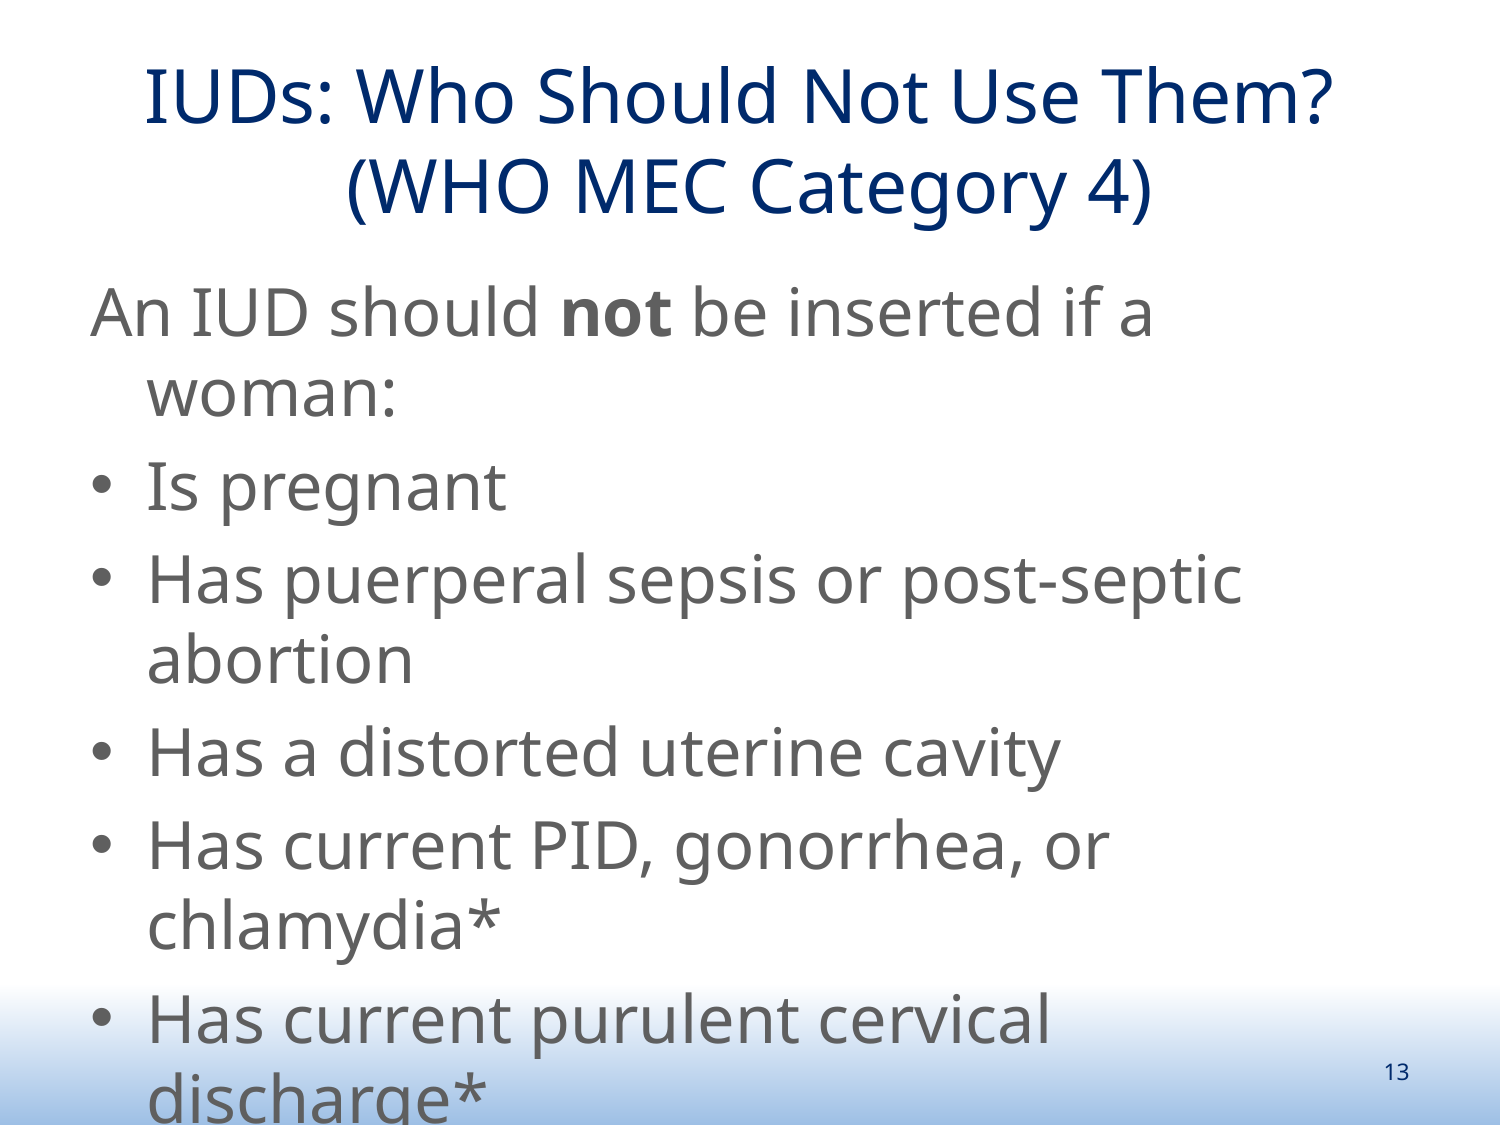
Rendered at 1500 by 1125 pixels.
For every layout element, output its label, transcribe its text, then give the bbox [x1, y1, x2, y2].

list An IUD should not be inserted if a woman: Is pregnant Has puerperal sepsis or post-septic abortion Has a distorted uterine cavity Has current PID, gonorrhea, or chlamydia* Has current purulent cervical discharge* * Category 4A for continuation while undergoing evaluation and treatment [75, 262, 1425, 1005]
slide_number 13 [1074, 1042, 1425, 1103]
title IUDs: Who Should Not Use Them? (WHO MEC Category 4) [75, 45, 1425, 233]
